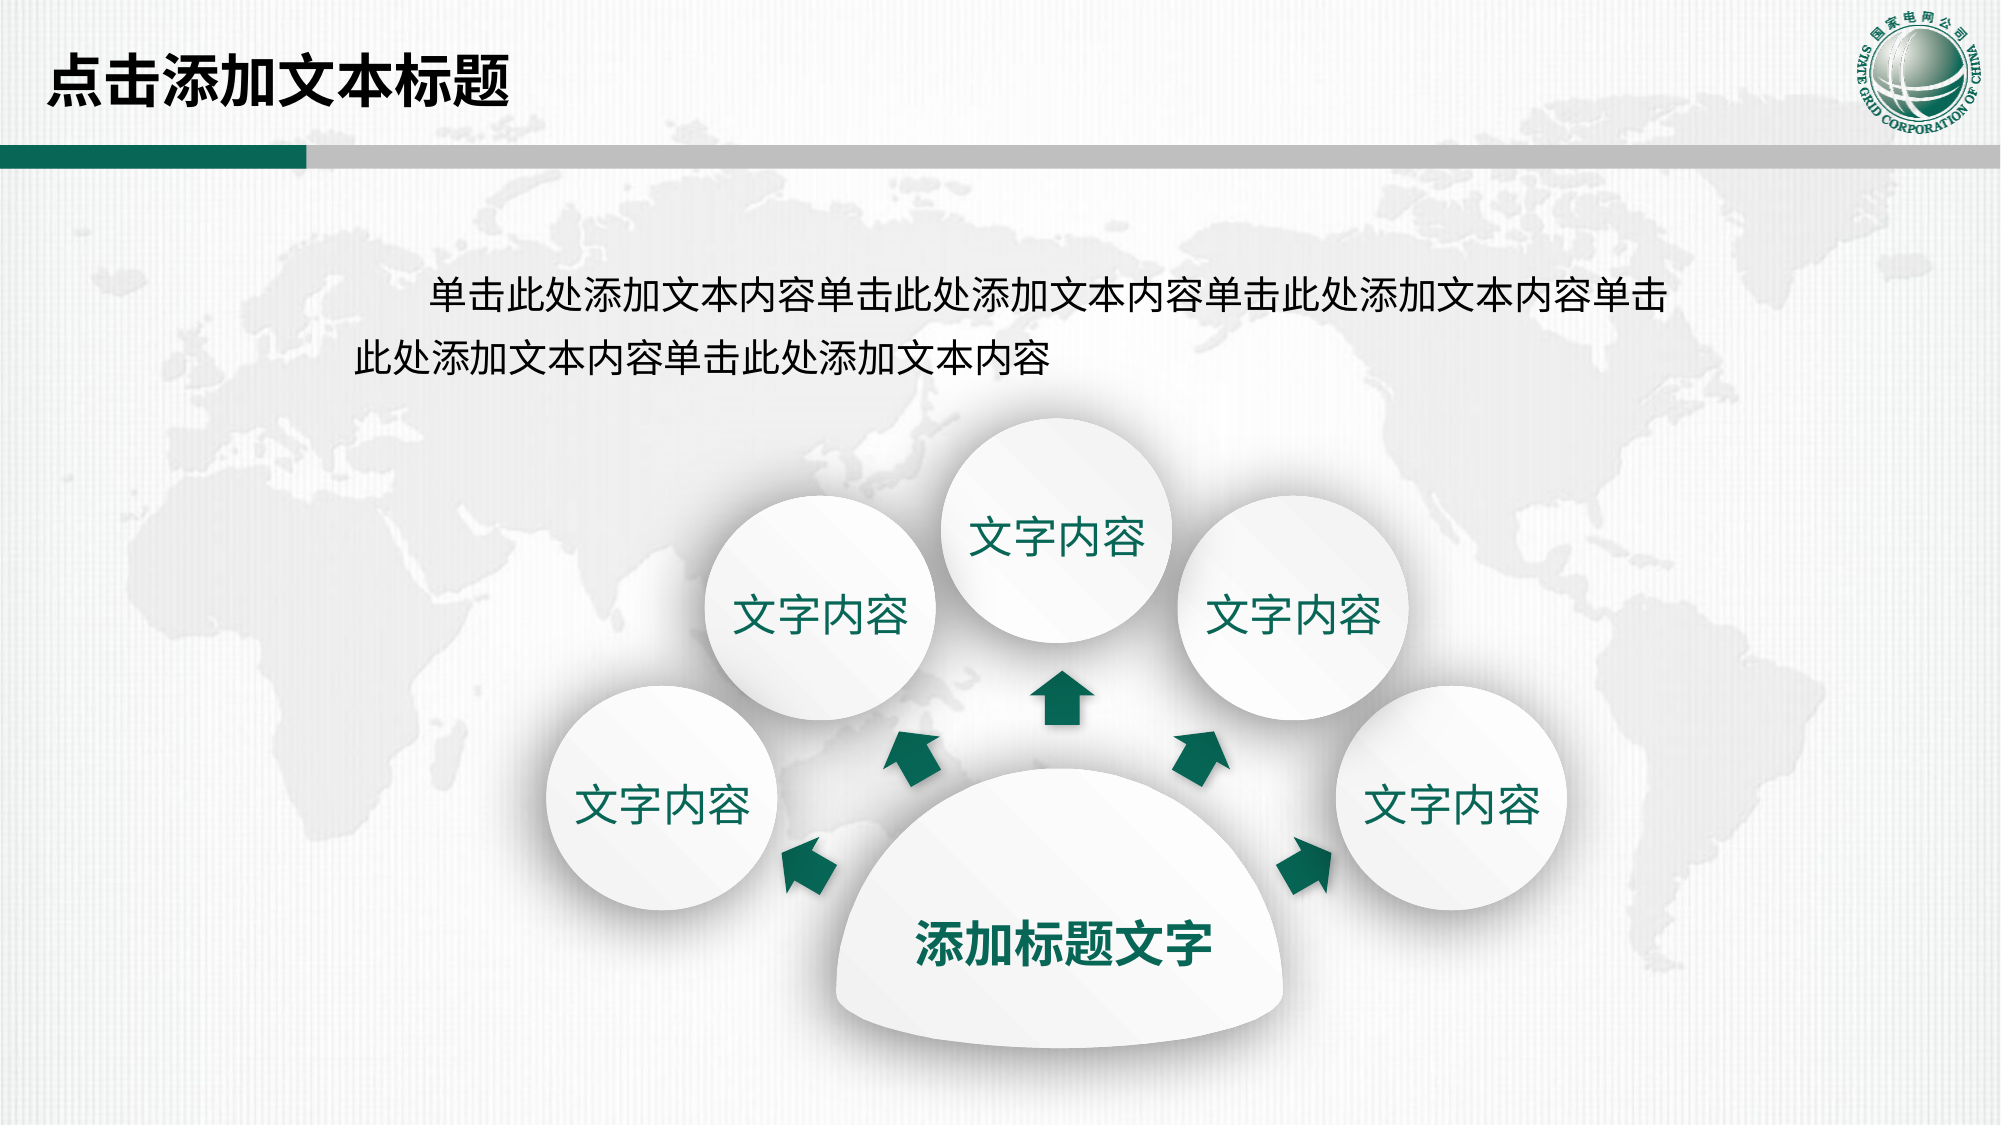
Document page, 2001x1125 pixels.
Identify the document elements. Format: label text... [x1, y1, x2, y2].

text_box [546, 685, 833, 911]
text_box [1280, 685, 1567, 911]
text_box 单击此处添加文本内容单击此处添加文本内容单击此处添加文本内容单击此处添加文本内容单击此处添加文本内容 [338, 246, 1721, 388]
picture [0, 0, 2001, 145]
text_box 点击添加文本标题 [0, 37, 692, 122]
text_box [941, 418, 1172, 725]
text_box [704, 495, 946, 782]
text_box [836, 768, 1283, 1049]
picture [0, 169, 2001, 1125]
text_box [1167, 495, 1409, 782]
